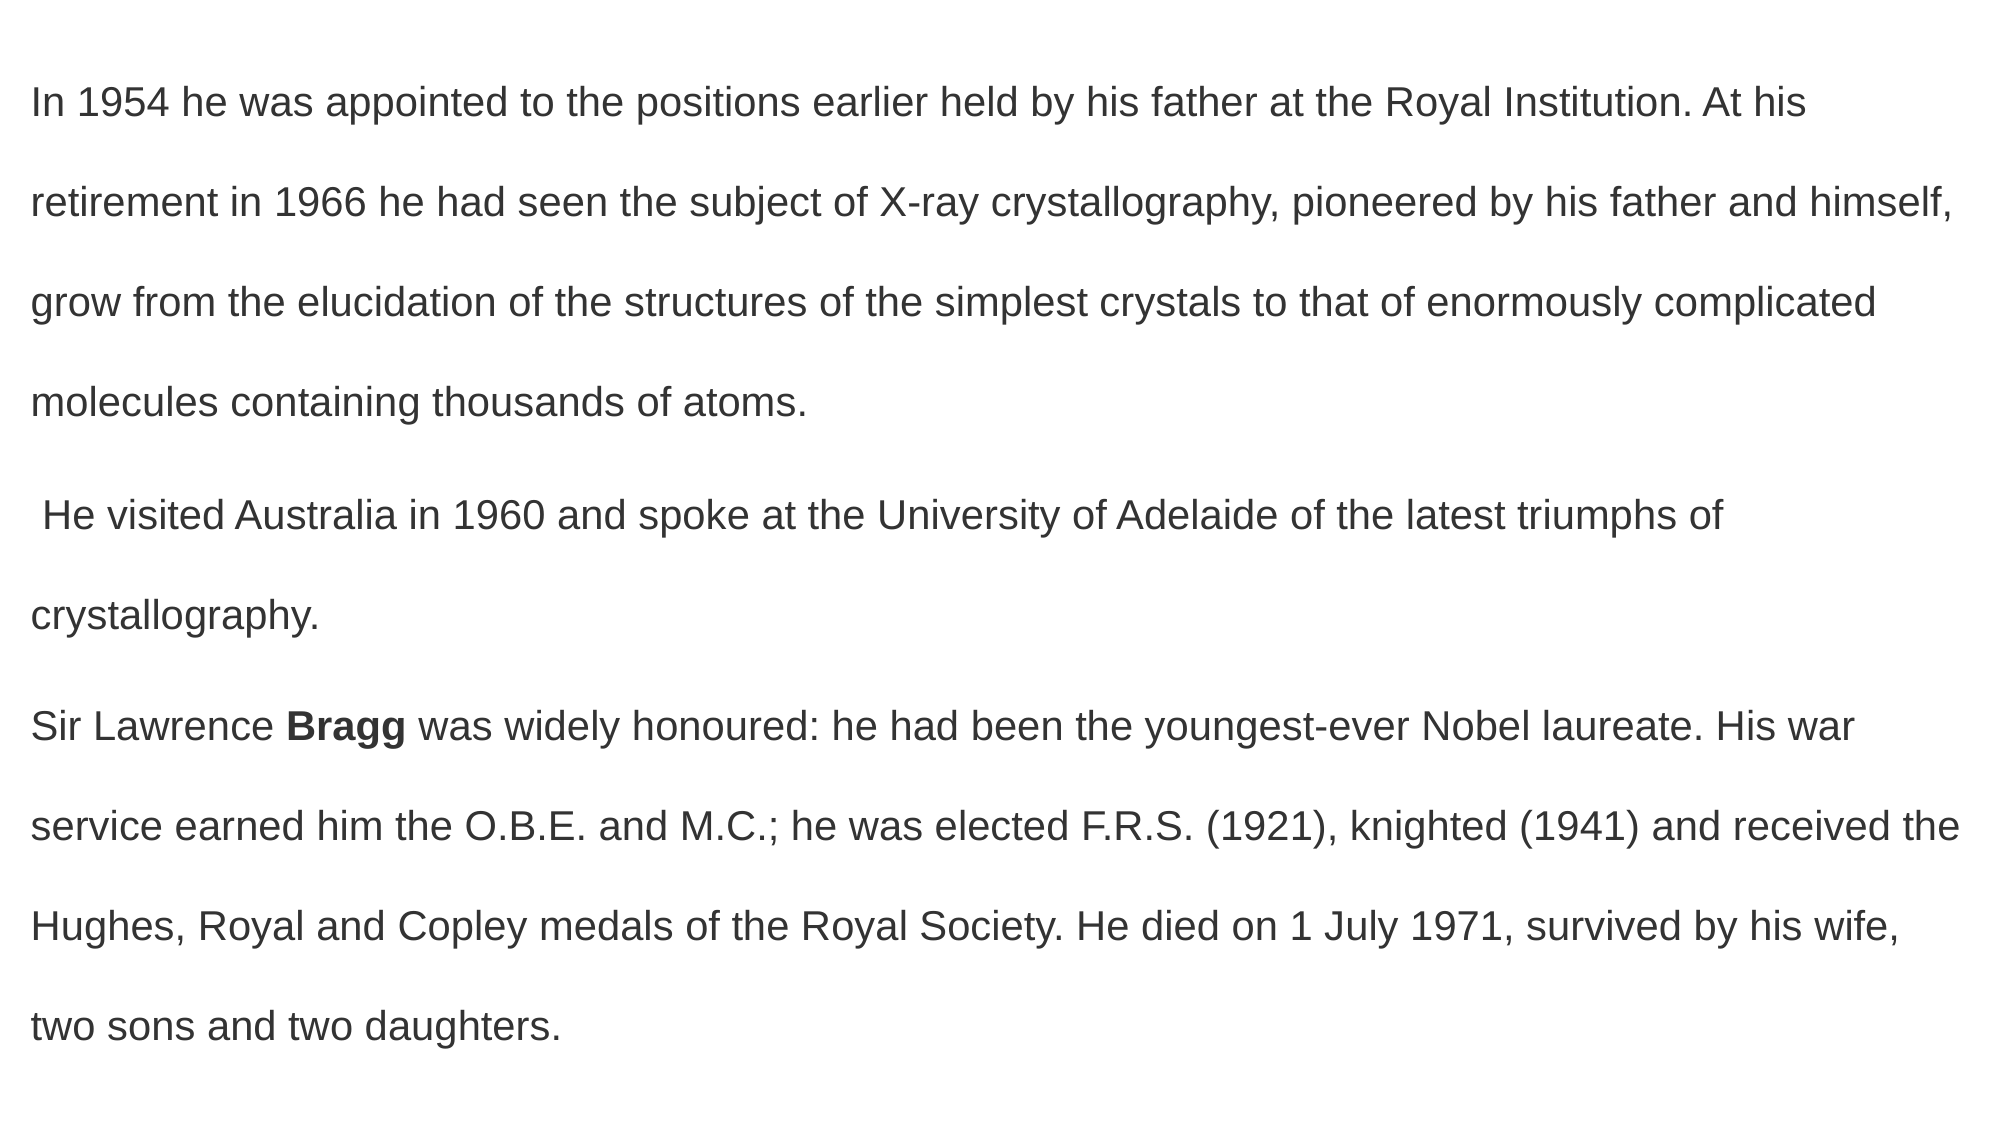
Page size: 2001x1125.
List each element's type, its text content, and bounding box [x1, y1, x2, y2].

text_box In 1954 he was appointed to the positions earlier held by his father at the Royal Institution. At his retirement in 1966 he had seen the subject of X-ray crystallography, pioneered by his father and himself, grow from the elucidation of the structures of the simplest crystals to that of enormously complicated molecules containing thousands of atoms. He visited Australia in 1960 and spoke at the University of Adelaide of the latest triumphs of crystallography. Sir Lawrence Bragg was widely honoured: he had been the youngest-ever Nobel laureate. His war service earned him the O.B.E. and M.C.; he was elected F.R.S. (1921), knighted (1941) and received the Hughes, Royal and Copley medals of the Royal Society. He died on 1 July 1971, survived by his wife, two sons and two daughters. [15, 17, 1988, 1125]
